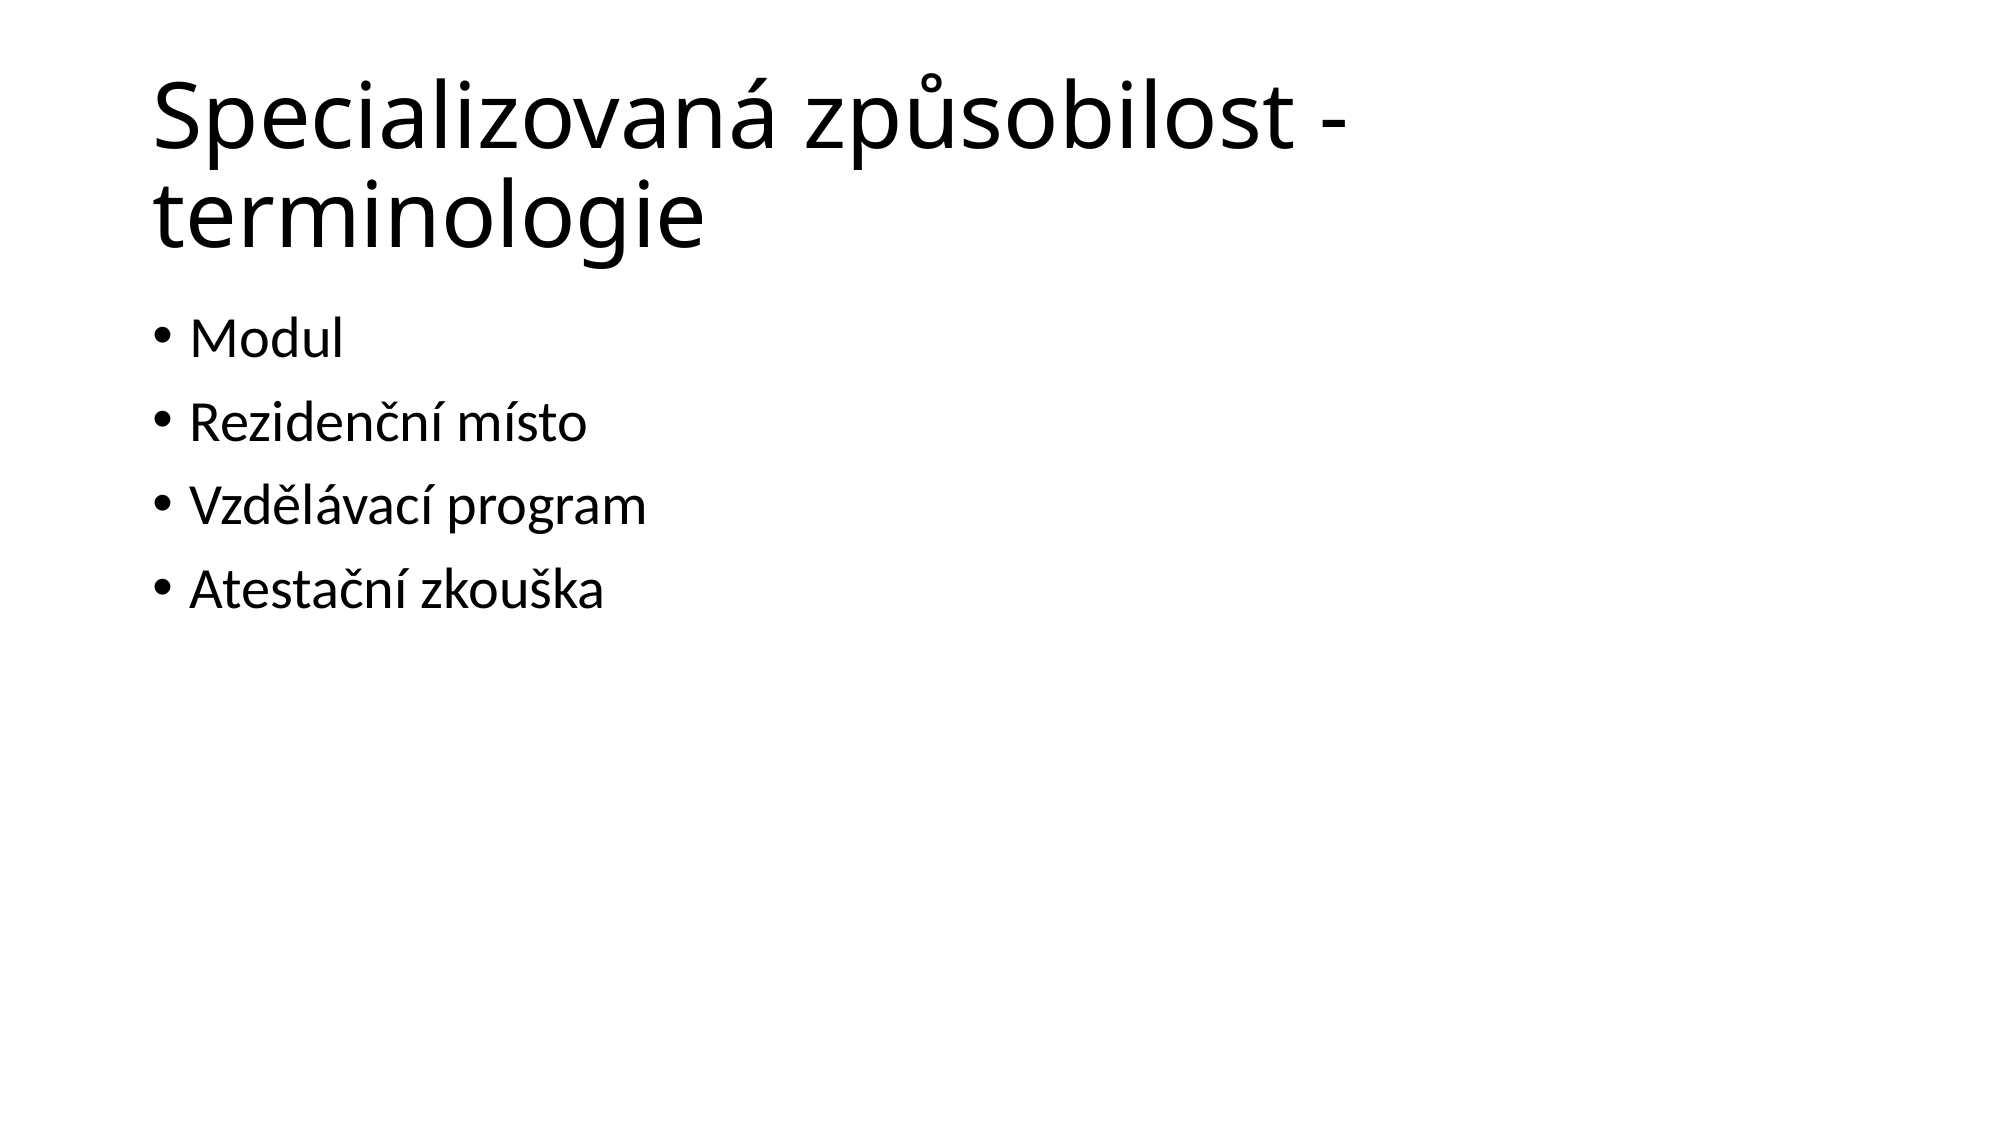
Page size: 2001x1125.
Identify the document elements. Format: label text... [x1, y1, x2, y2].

title Specializovaná způsobilost - terminologie [137, 59, 1863, 278]
list Modul Rezidenční místo Vzdělávací program Atestační zkouška [137, 299, 1863, 1014]
